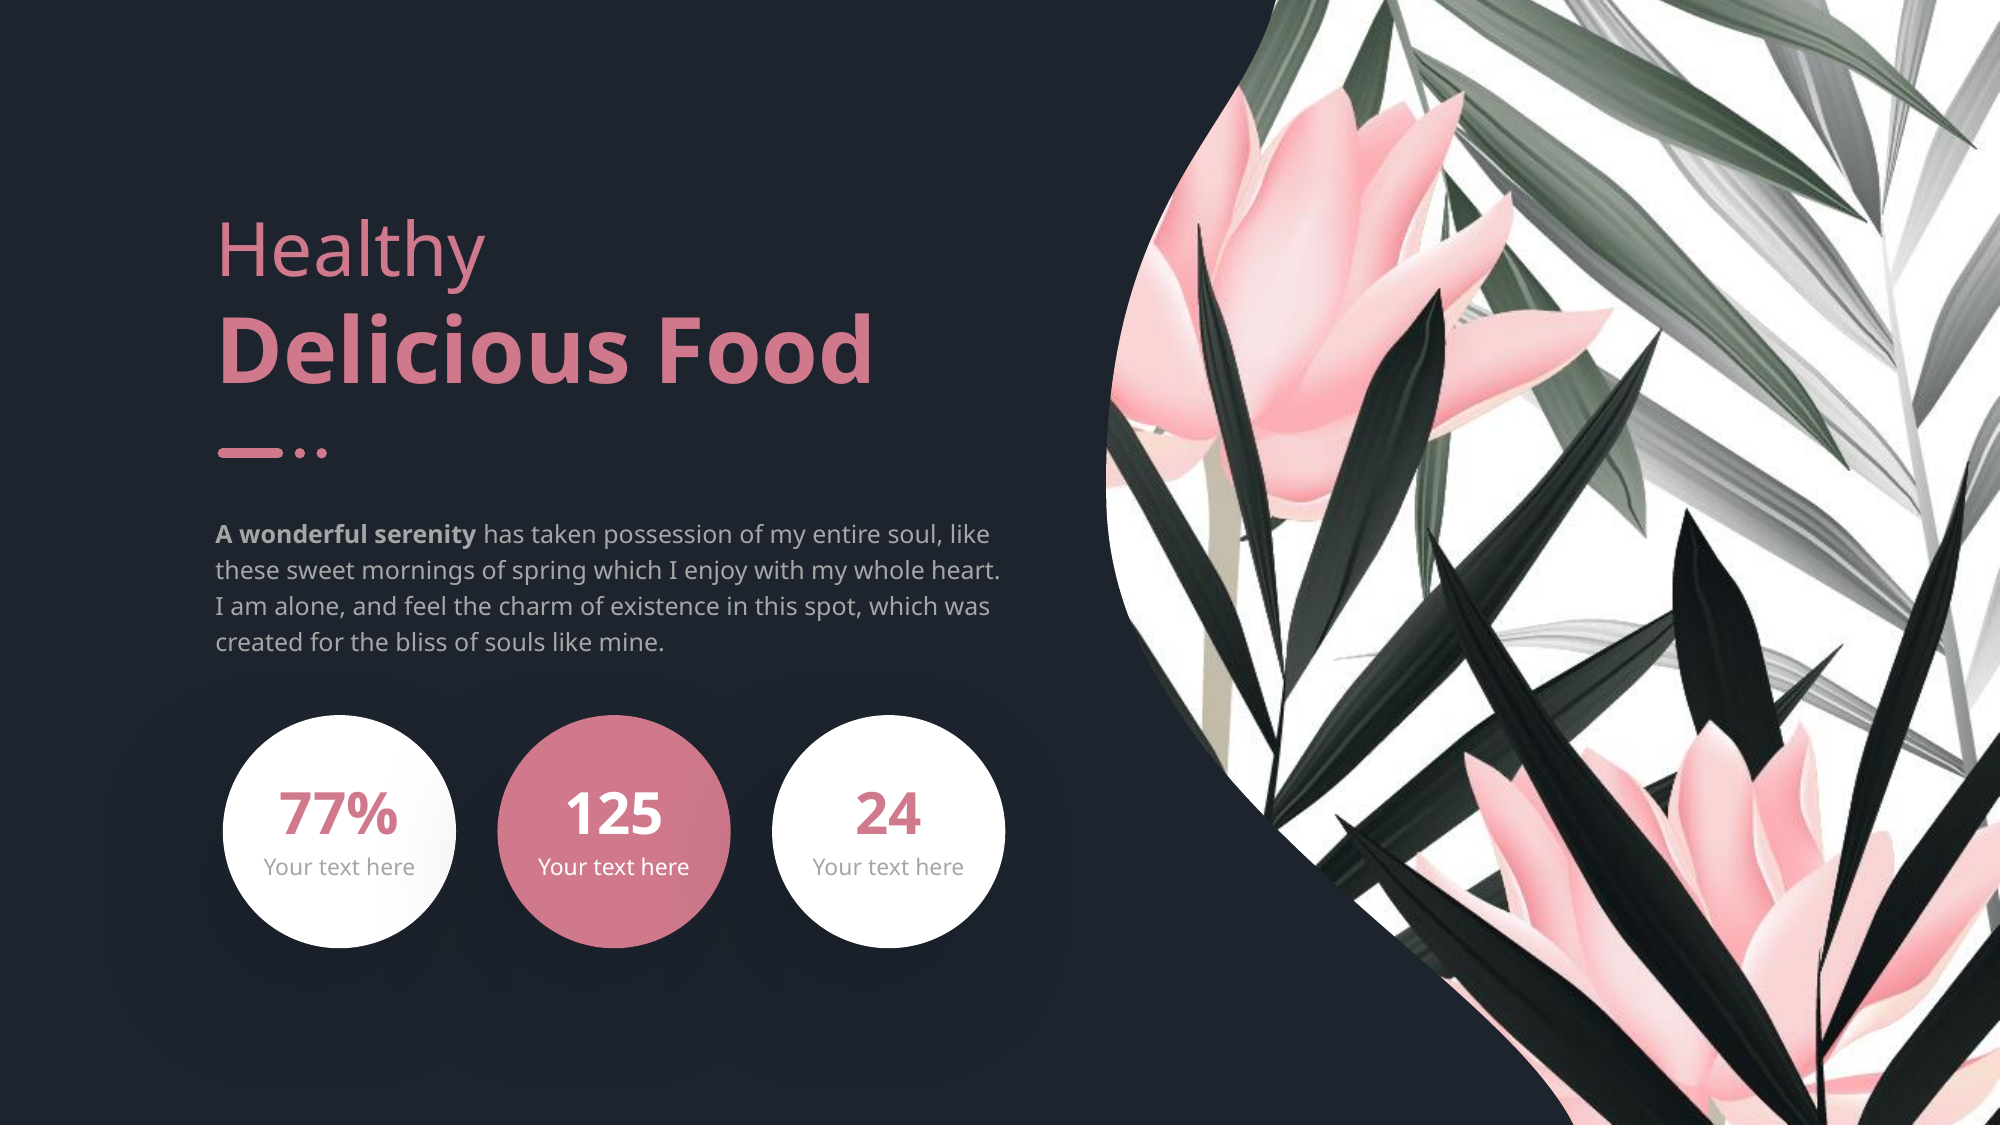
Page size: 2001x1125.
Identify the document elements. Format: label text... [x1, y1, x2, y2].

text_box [497, 715, 731, 949]
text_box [772, 715, 1006, 949]
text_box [200, 194, 922, 454]
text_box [222, 715, 456, 949]
text_box A wonderful serenity has taken possession of my entire soul, like these sweet mornings of spring which I enjoy with my whole heart. I am alone, and feel the charm of existence in this spot, which was created for the bliss of souls like mine. [200, 505, 1028, 664]
picture [1106, 0, 2000, 1125]
